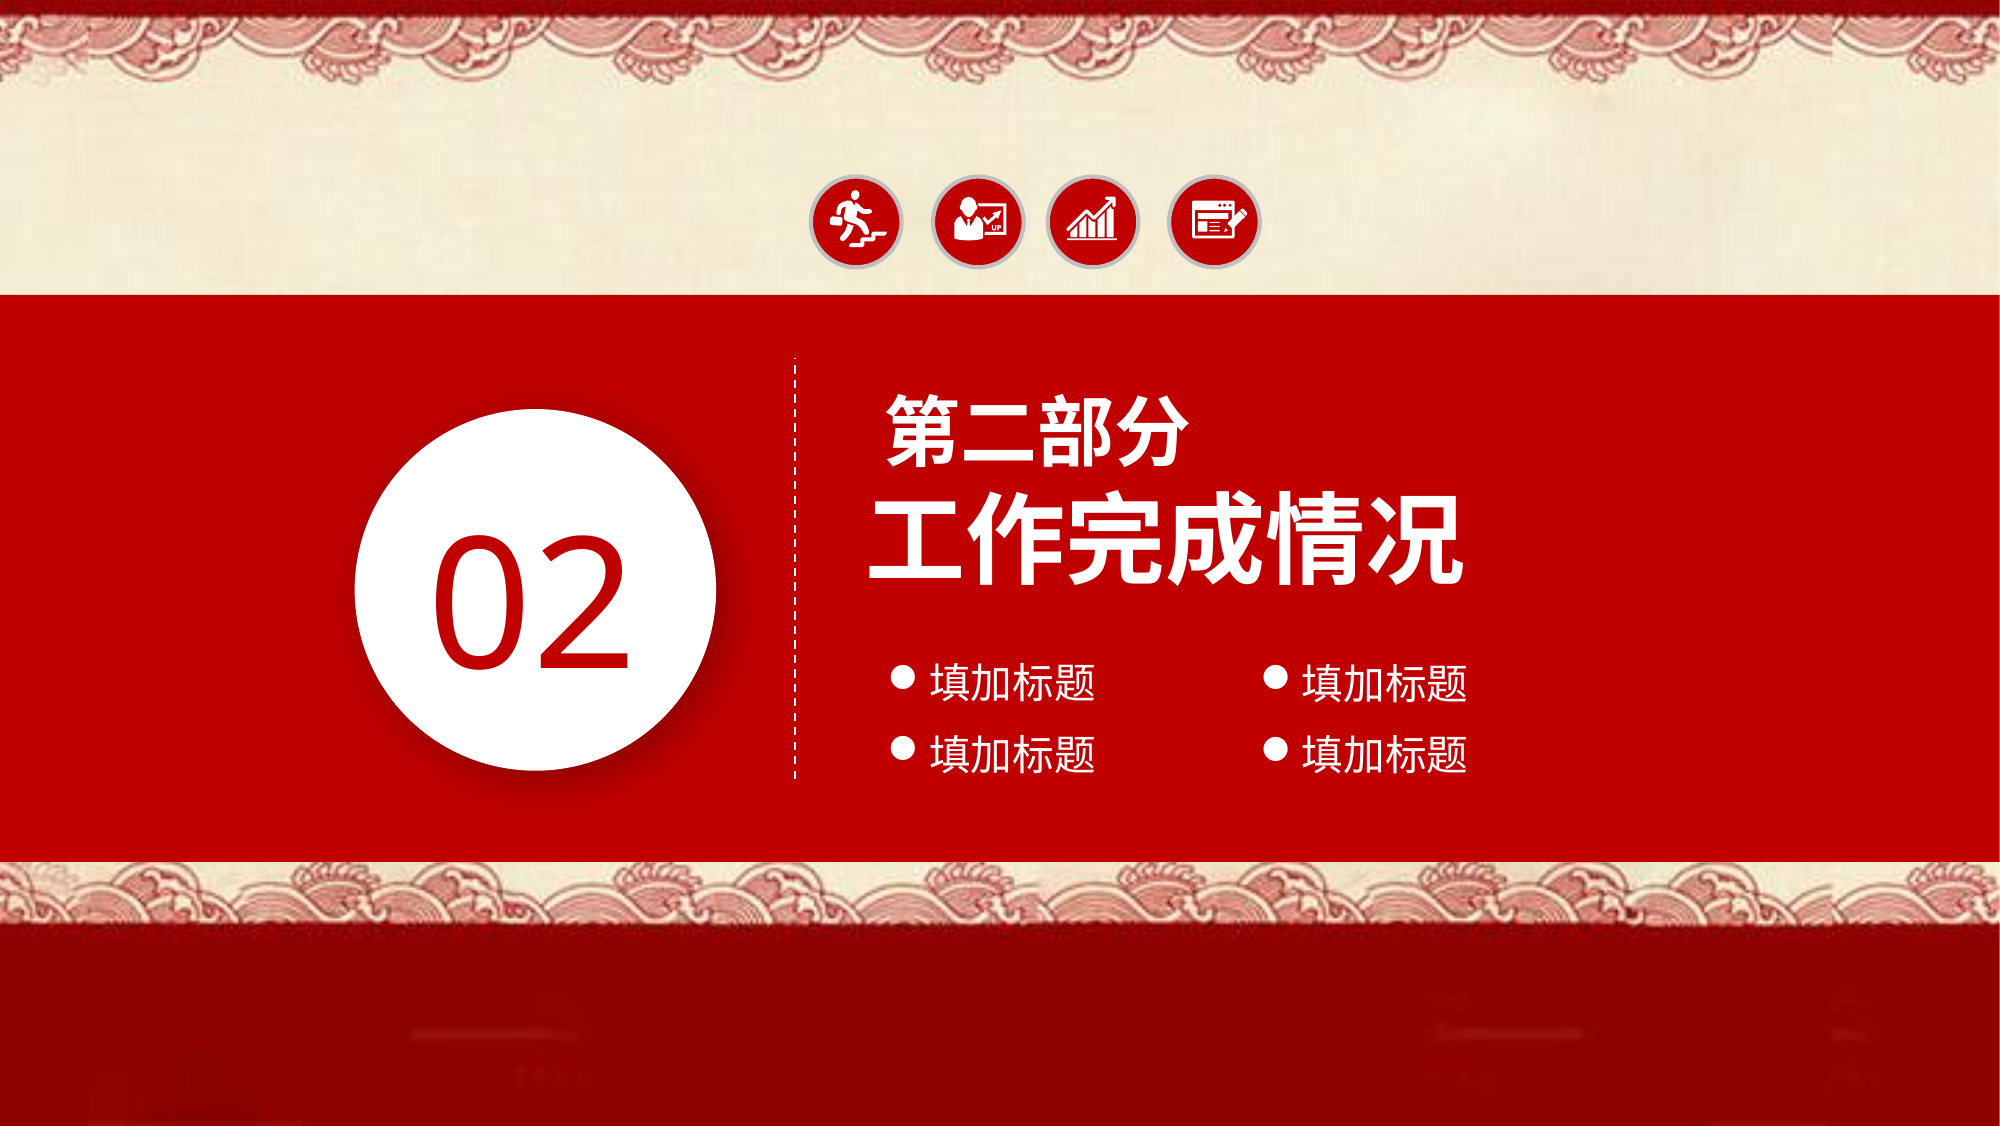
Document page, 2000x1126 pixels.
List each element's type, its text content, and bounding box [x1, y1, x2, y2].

text_box 第二部分 工作完成情况 [845, 373, 1486, 606]
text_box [810, 176, 902, 268]
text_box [361, 416, 709, 764]
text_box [1169, 176, 1260, 268]
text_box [932, 176, 1024, 268]
picture [0, 863, 2000, 1126]
picture [0, 0, 2000, 294]
text_box [0, 294, 2000, 863]
text_box 填加标题 [887, 728, 1327, 779]
text_box 填加标题 [1259, 657, 1700, 708]
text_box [1047, 176, 1139, 268]
text_box 填加标题 [887, 657, 1259, 708]
text_box 填加标题 [1259, 729, 1700, 780]
